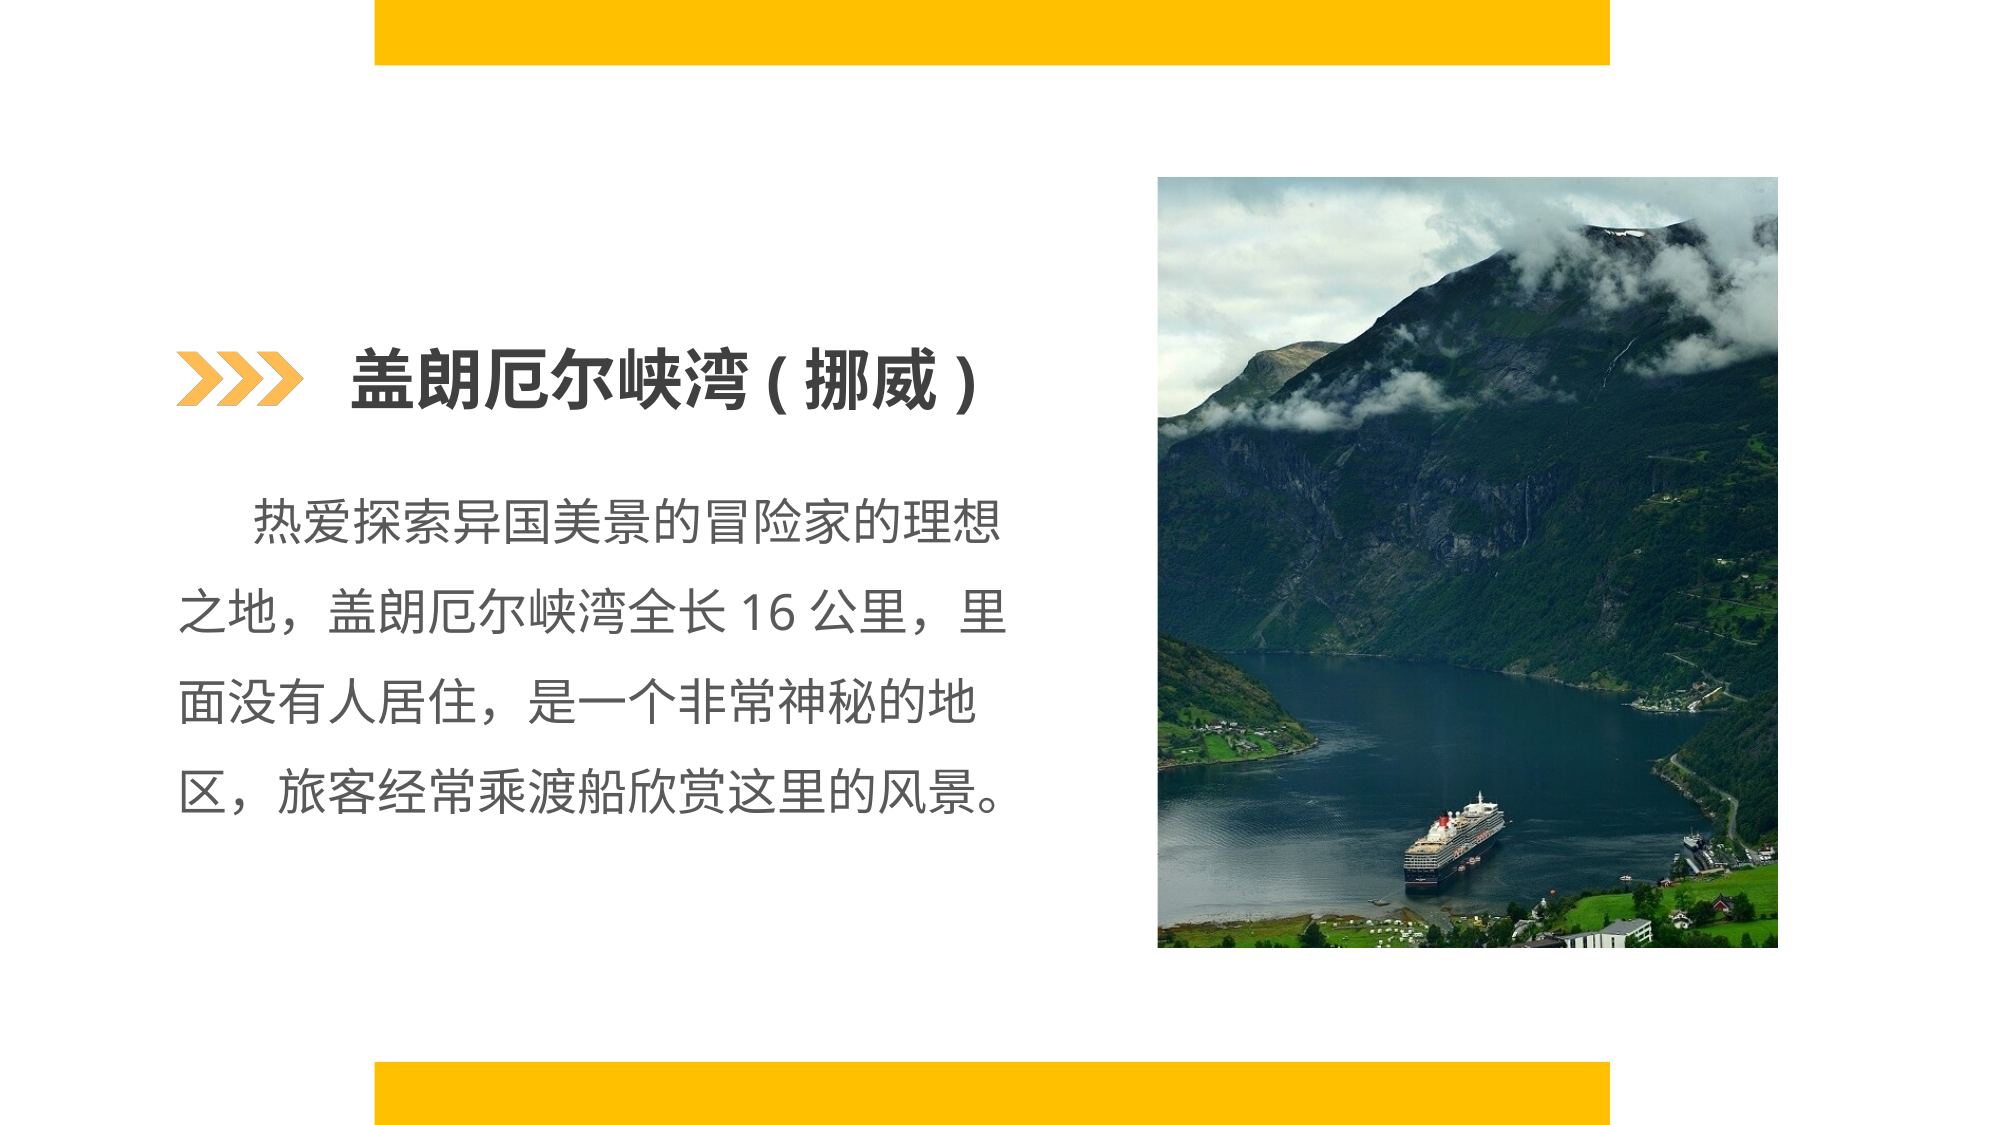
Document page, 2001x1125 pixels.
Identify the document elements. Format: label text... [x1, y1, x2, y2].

text_box 盖朗厄尔峡湾(挪威) [334, 330, 1024, 426]
picture [162, 303, 313, 454]
text_box [374, 1061, 1611, 1125]
picture [1157, 177, 1784, 948]
text_box 热爱探索异国美景的冒险家的理想之地，盖朗厄尔峡湾全长16公里，里面没有人居住，是一个非常神秘的地区，旅客经常乘渡船欣赏这里的风景。 [162, 453, 1024, 828]
text_box [374, 0, 1611, 66]
